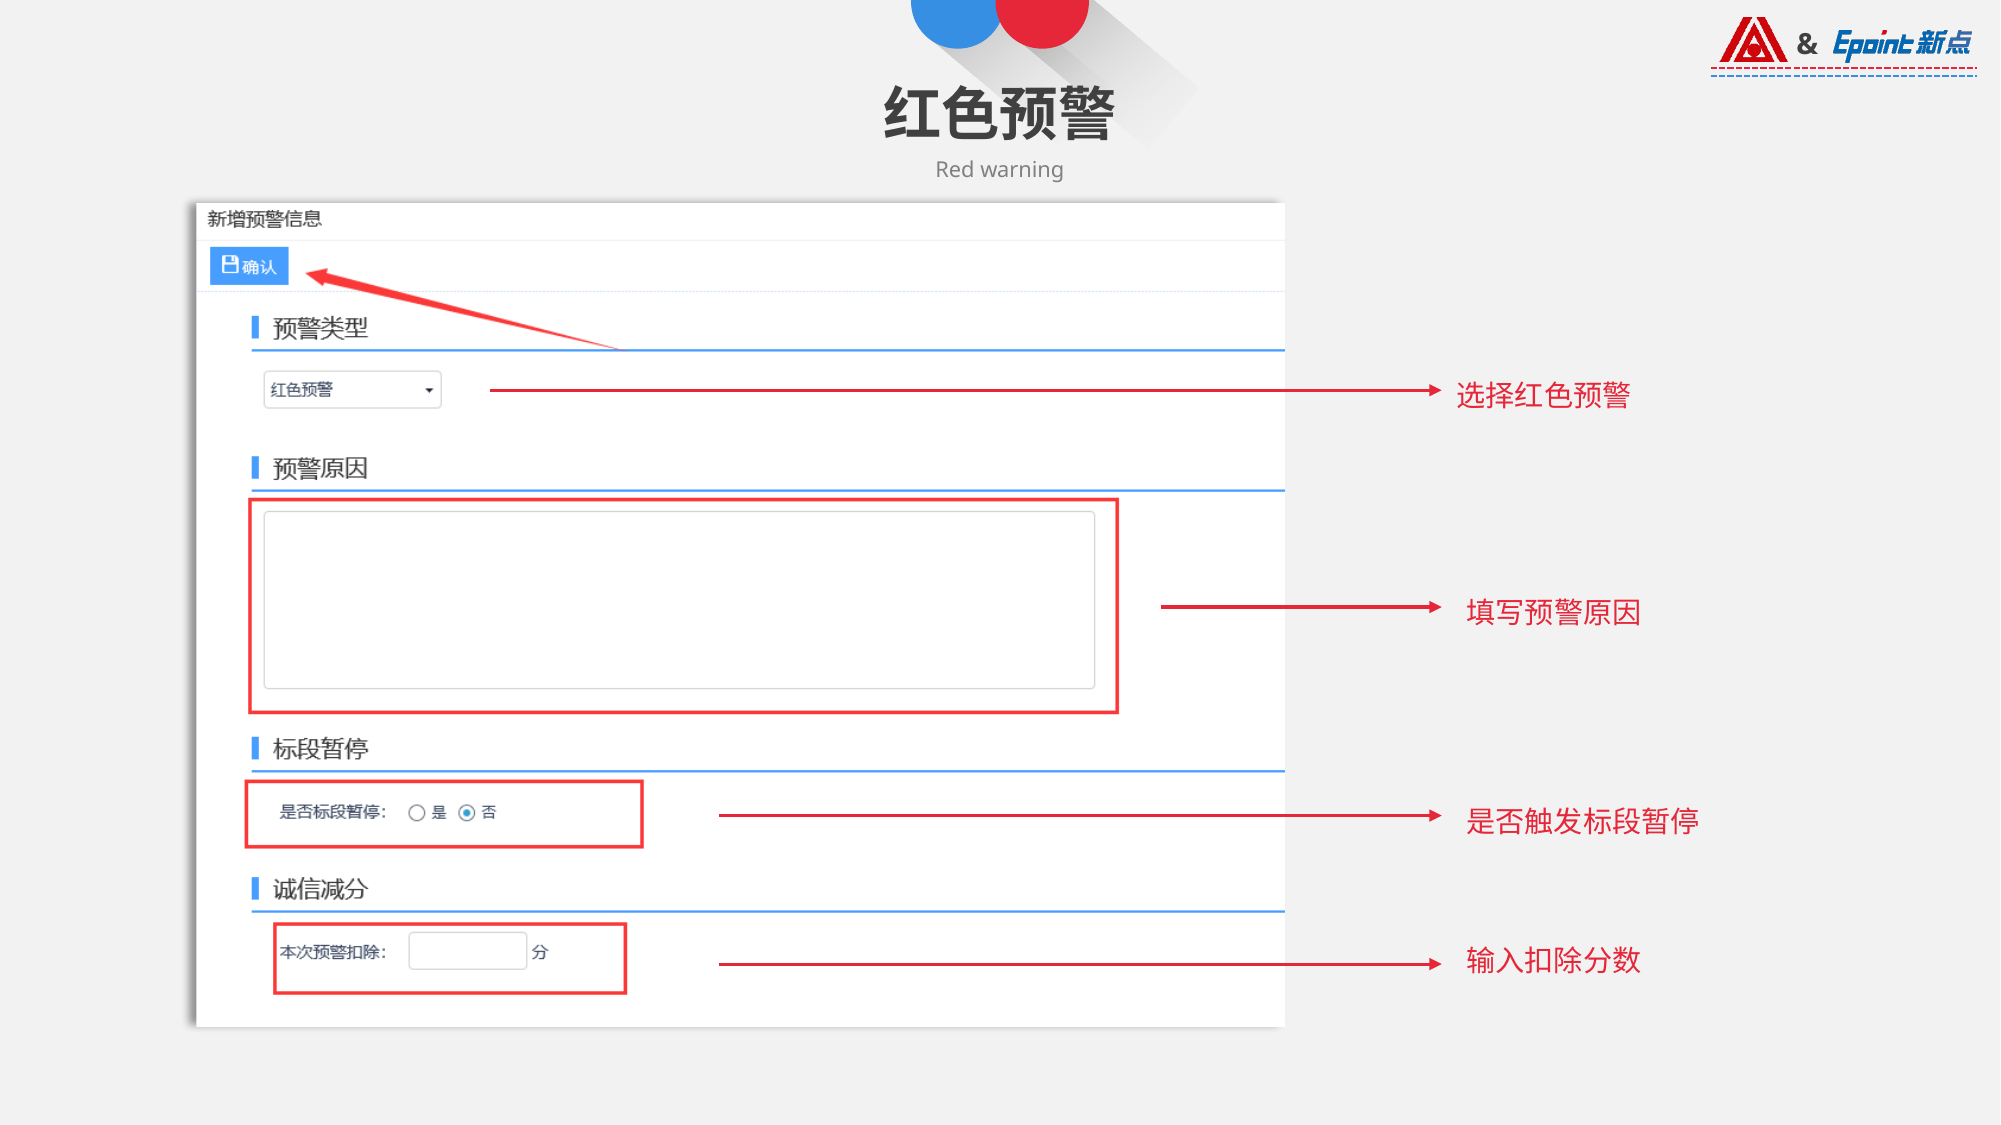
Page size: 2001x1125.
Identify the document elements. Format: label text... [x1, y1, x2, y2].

text_box 是否触发标段暂停 [1451, 788, 1806, 846]
text_box 填写预警原因 [1451, 580, 1757, 637]
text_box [1710, 17, 1978, 76]
text_box 输入扣除分数 [1451, 928, 1806, 985]
text_box 选择红色预警 [1441, 363, 1747, 420]
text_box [599, 0, 1401, 187]
picture [196, 203, 1285, 1027]
